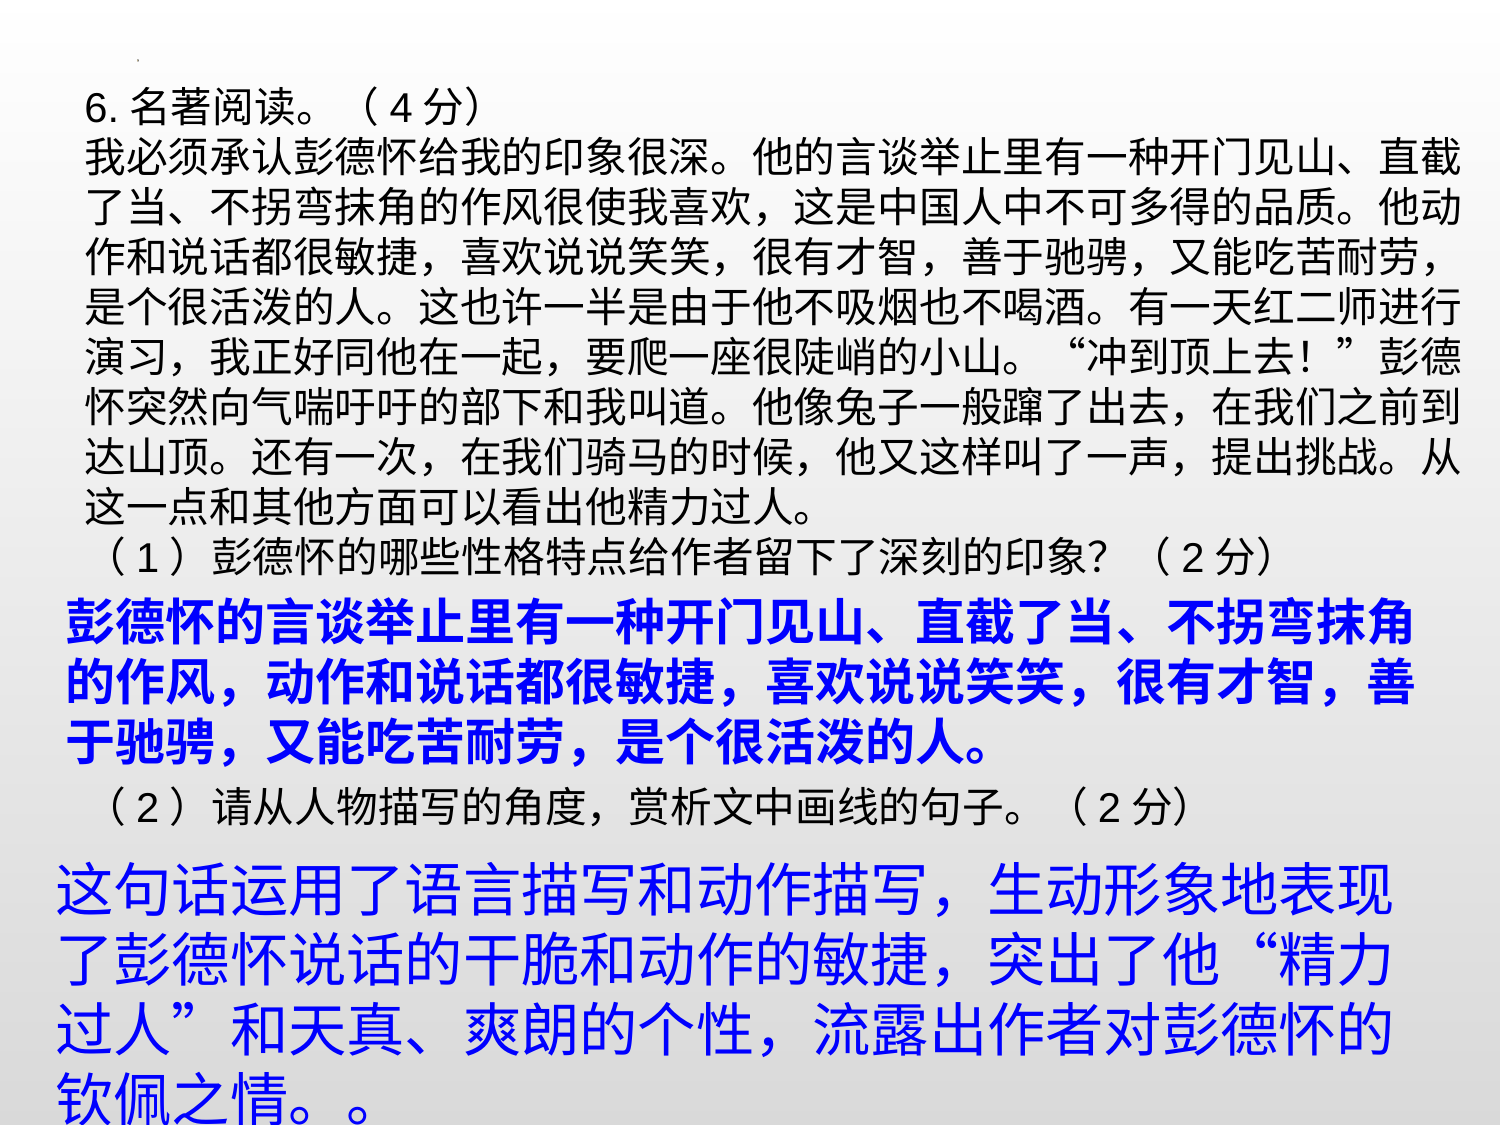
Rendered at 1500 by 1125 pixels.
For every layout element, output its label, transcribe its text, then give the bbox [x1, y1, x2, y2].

text_box 这句话运用了语言描写和动作描写，生动形象地表现了彭德怀说话的干脆和动作的敏捷，突出了他“精力过人”和天真、爽朗的个性，流露出作者对彭德怀的钦佩之情。。 [40, 845, 1455, 1125]
text_box 6.名著阅读。（4分） 我必须承认彭德怀给我的印象很深。他的言谈举止里有一种开门见山、直截了当、不拐弯抹角的作风很使我喜欢，这是中国人中不可多得的品质。他动作和说话都很敏捷，喜欢说说笑笑，很有才智，善于驰骋，又能吃苦耐劳，是个很活泼的人。这也许一半是由于他不吸烟也不喝酒。有一天红二师进行演习，我正好同他在一起，要爬一座很陡峭的小山。“冲到顶上去！”彭德怀突然向气喘吁吁的部下和我叫道。他像兔子一般蹿了出去，在我们之前到达山顶。还有一次，在我们骑马的时候，他又这样叫了一声，提出挑战。从这一点和其他方面可以看出他精力过人。 （1）彭德怀的哪些性格特点给作者留下了深刻的印象？（2分） （2）请从人物描写的角度，赏析文中画线的句子。（2分） [69, 73, 1479, 839]
text_box 彭德怀的言谈举止里有一种开门见山、直截了当、不拐弯抹角的作风，动作和说话都很敏捷，喜欢说说笑笑，很有才智，善于驰骋，又能吃苦耐劳，是个很活泼的人。 [50, 582, 1442, 778]
